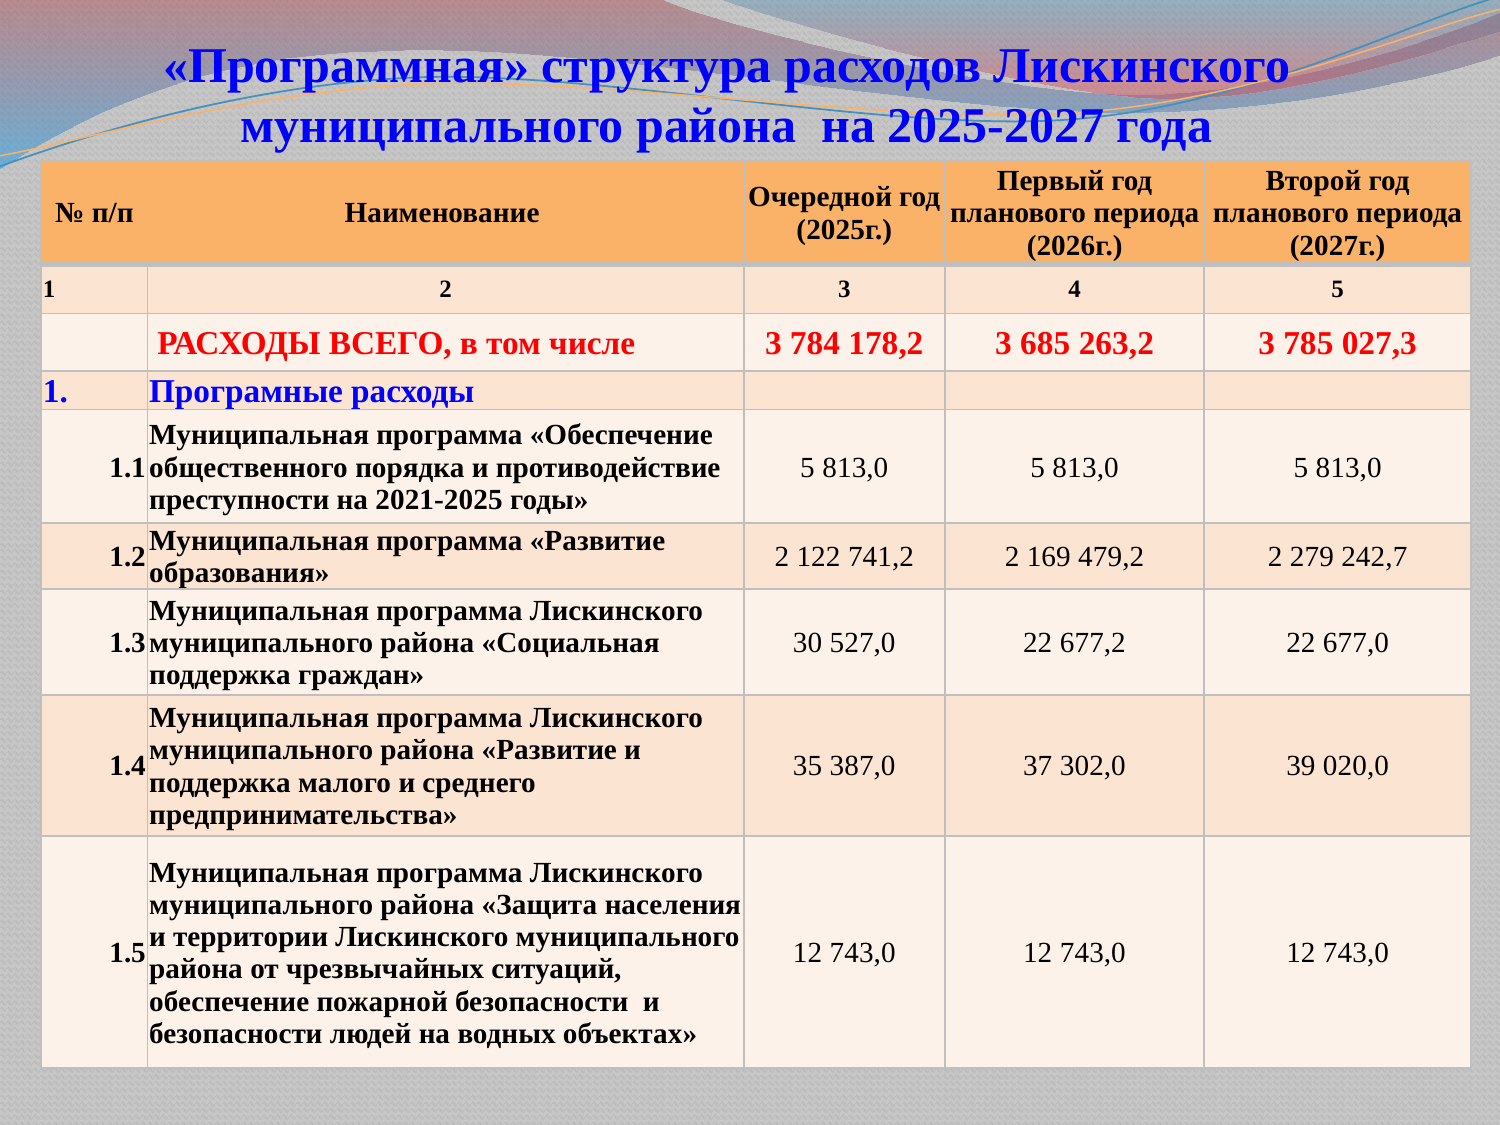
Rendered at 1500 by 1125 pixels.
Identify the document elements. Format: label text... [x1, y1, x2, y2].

table_cell 5 813,0 [946, 410, 1203, 522]
table_cell 2 169 479,2 [946, 524, 1203, 588]
table_cell 1.1 [42, 410, 147, 522]
table_cell 12 743,0 [745, 837, 944, 1067]
table_cell 37 302,0 [946, 696, 1203, 835]
table_cell 1.4 [42, 696, 147, 835]
table_cell 39 020,0 [1205, 696, 1470, 835]
table_cell Муниципальная программа Лискинского муниципального района «Защита населения и территории Лискинского муниципального района от чрезвычайных ситуаций, обеспечение пожарной безопасности и безопасности людей на водных объектах» [148, 837, 743, 1067]
table_cell 5 813,0 [1205, 410, 1470, 522]
table_cell Муниципальная программа «Обеспечение общественного порядка и противодействие преступности на 2021-2025 годы» [148, 410, 743, 522]
table_cell [42, 314, 147, 370]
table_cell Муниципальная программа Лискинского муниципального района «Развитие и поддержка малого и среднего предпринимательства» [148, 696, 743, 835]
table_cell 2 122 741,2 [745, 524, 944, 588]
table_cell 3 785 027,3 [1205, 314, 1470, 370]
table_cell 12 743,0 [1205, 837, 1470, 1067]
table_cell 1.3 [42, 590, 147, 694]
table_cell 2 [148, 267, 743, 313]
table_cell 2 279 242,7 [1205, 524, 1470, 588]
table_cell [1205, 372, 1470, 409]
table_header Второй год планового периода (2027г.) [1205, 162, 1470, 261]
table_header Очередной год (2025г.) [745, 162, 944, 261]
table_cell 1. [42, 372, 147, 409]
table_cell Програмные расходы [148, 372, 743, 409]
table_cell РАСХОДЫ ВСЕГО, в том числе [148, 314, 743, 370]
table_cell 12 743,0 [946, 837, 1203, 1067]
table_cell 22 677,2 [946, 590, 1203, 694]
table_cell Муниципальная программа Лискинского муниципального района «Социальная поддержка граждан» [148, 590, 743, 694]
table_cell 30 527,0 [745, 590, 944, 694]
table_header Первый год планового периода (2026г.) [946, 162, 1203, 261]
table_header № п/п [42, 162, 147, 261]
table_cell [745, 372, 944, 409]
table_cell 35 387,0 [745, 696, 944, 835]
table_cell 3 784 178,2 [745, 314, 944, 370]
table_cell 4 [946, 267, 1203, 313]
table_cell 5 [1205, 267, 1470, 313]
table_cell 1.5 [42, 837, 147, 1067]
title «Программная» структура расходов Лискинского муниципального района на 2025-2027 года [35, 35, 1418, 153]
table_cell [946, 372, 1203, 409]
table_cell 3 [745, 267, 944, 313]
table_cell 1.2 [42, 524, 147, 588]
table_cell 5 813,0 [745, 410, 944, 522]
table_cell Муниципальная программа «Развитие образования» [148, 524, 743, 588]
table_header Наименование [148, 162, 743, 261]
table_cell 22 677,0 [1205, 590, 1470, 694]
table_cell 1 [42, 267, 147, 313]
table_cell 3 685 263,2 [946, 314, 1203, 370]
